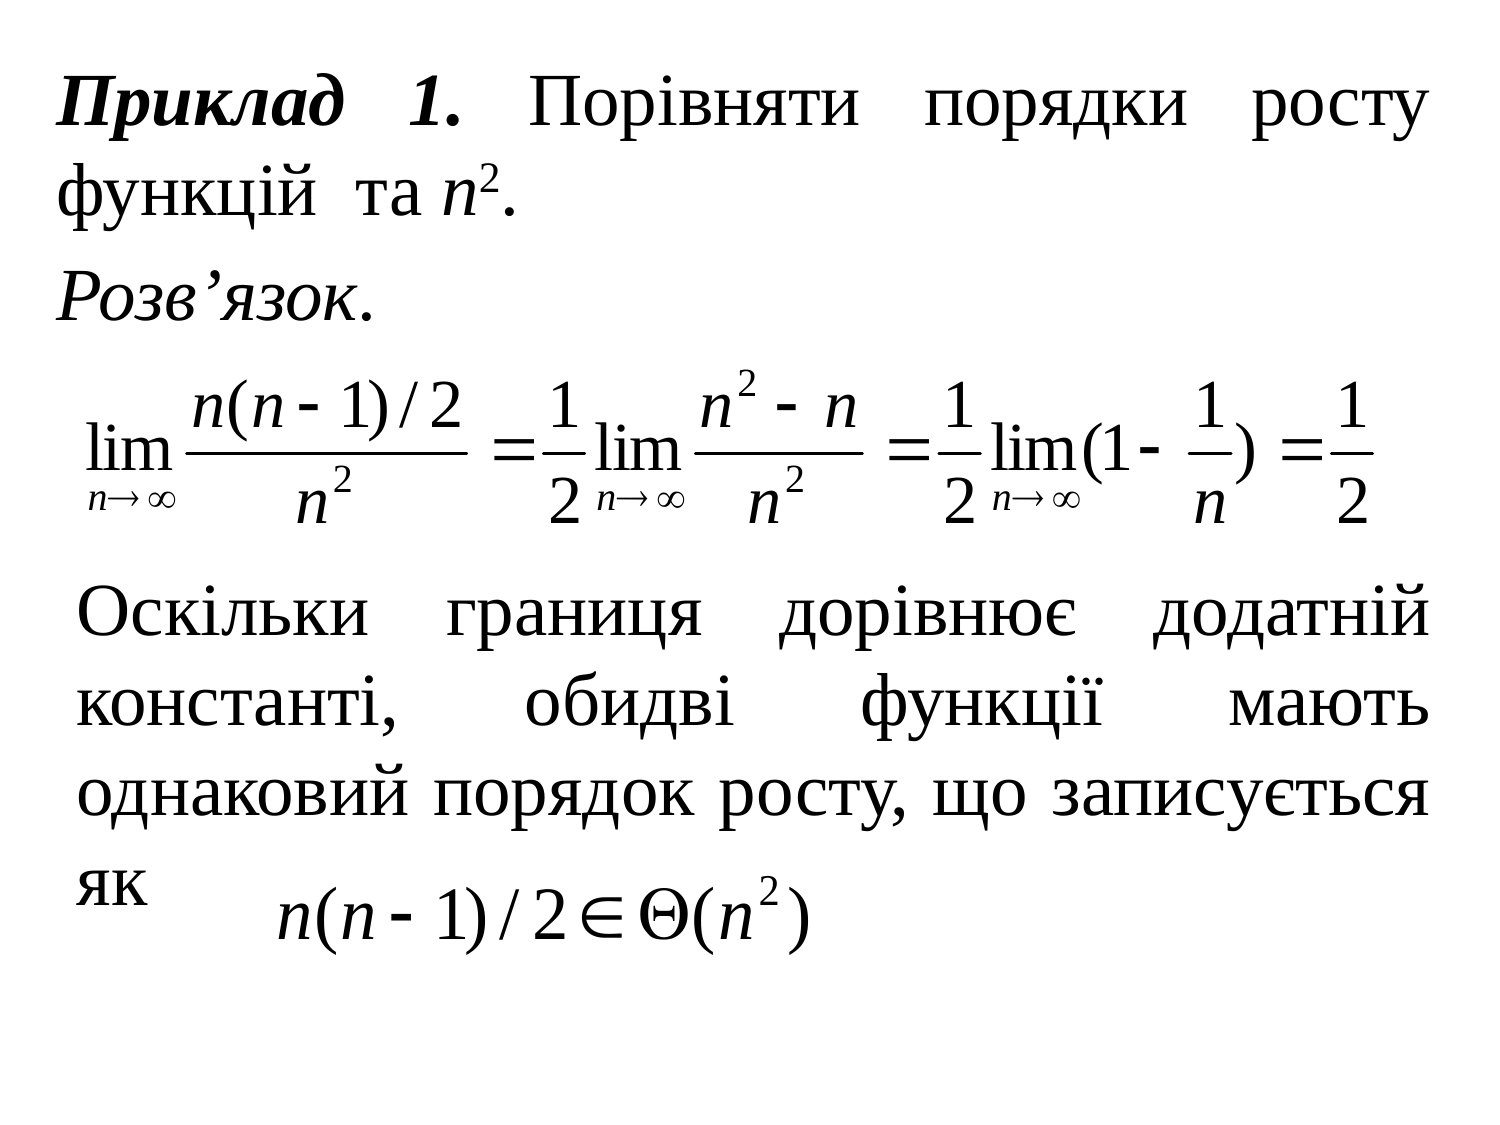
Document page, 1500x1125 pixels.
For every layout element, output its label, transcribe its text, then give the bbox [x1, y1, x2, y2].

text_box Оскільки границя дорівнює додатній константі, обидві функції мають однаковий порядок росту, що записується як [61, 552, 1447, 928]
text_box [76, 349, 1390, 540]
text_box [265, 857, 825, 972]
